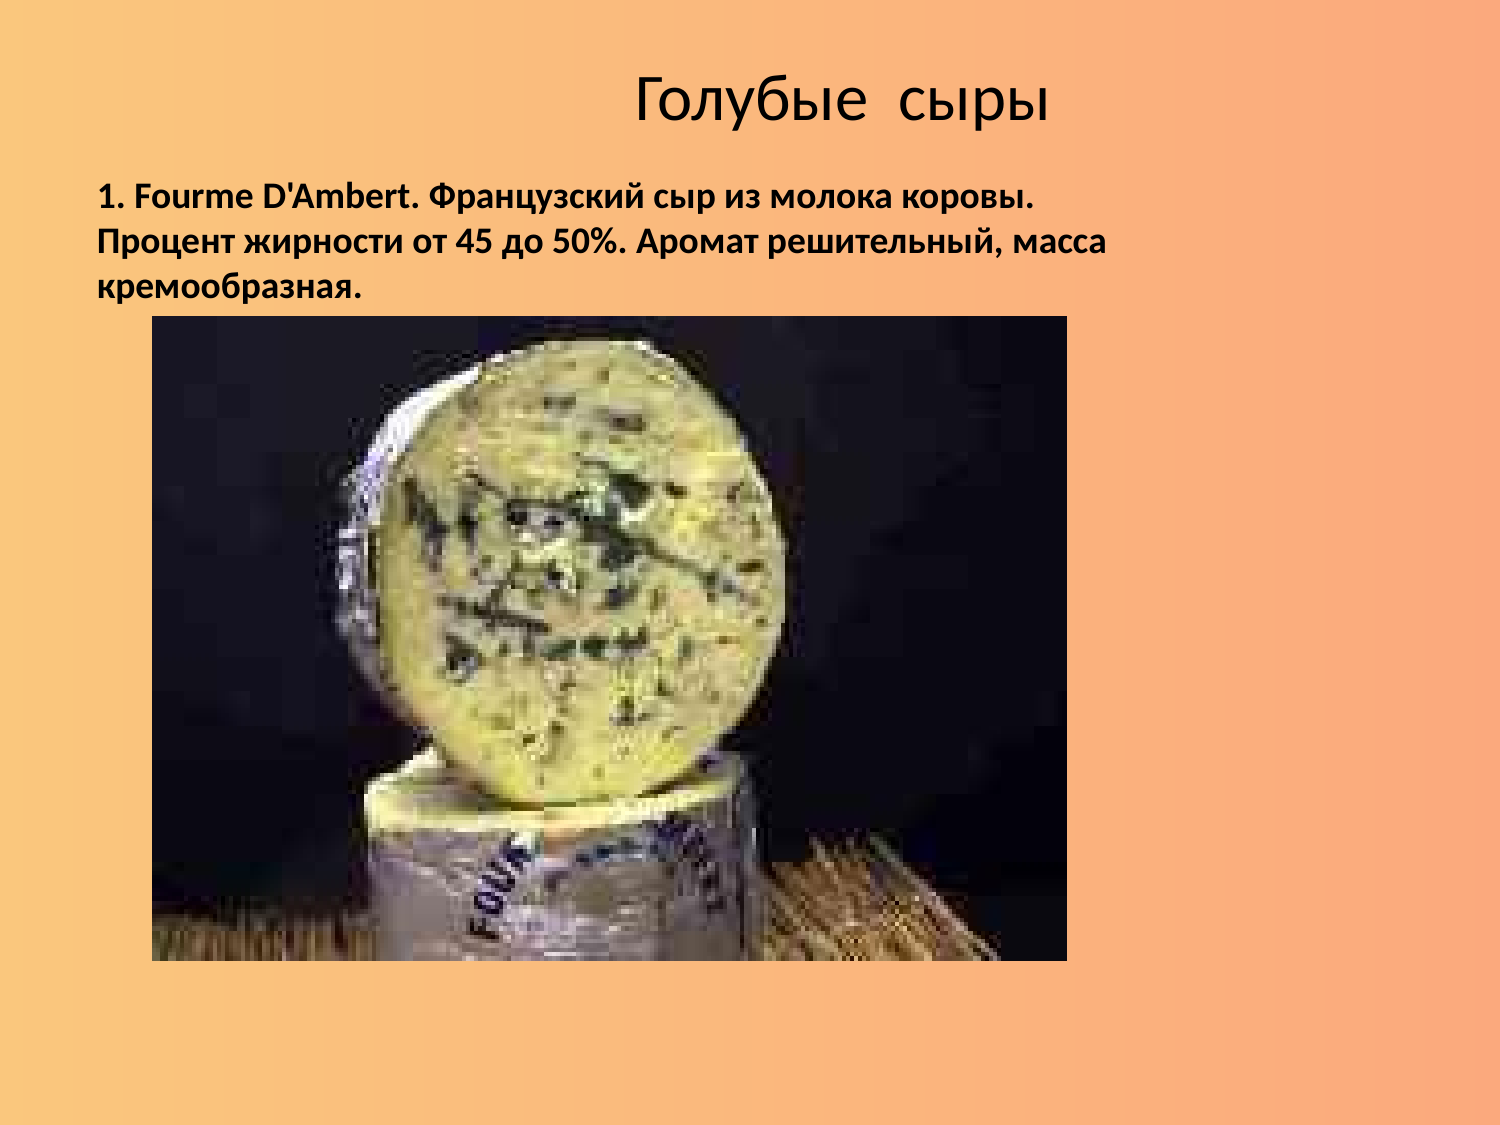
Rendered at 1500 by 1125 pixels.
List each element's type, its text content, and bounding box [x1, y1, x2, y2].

text_box 1. Fourme D'Ambert. Французский сыр из молока коровы. Процент жирности от 45 до 50%. Аромат решительный, масса кремообразная. [82, 163, 1125, 314]
picture [152, 316, 1067, 962]
text_box Голубые сыры [621, 46, 1289, 142]
